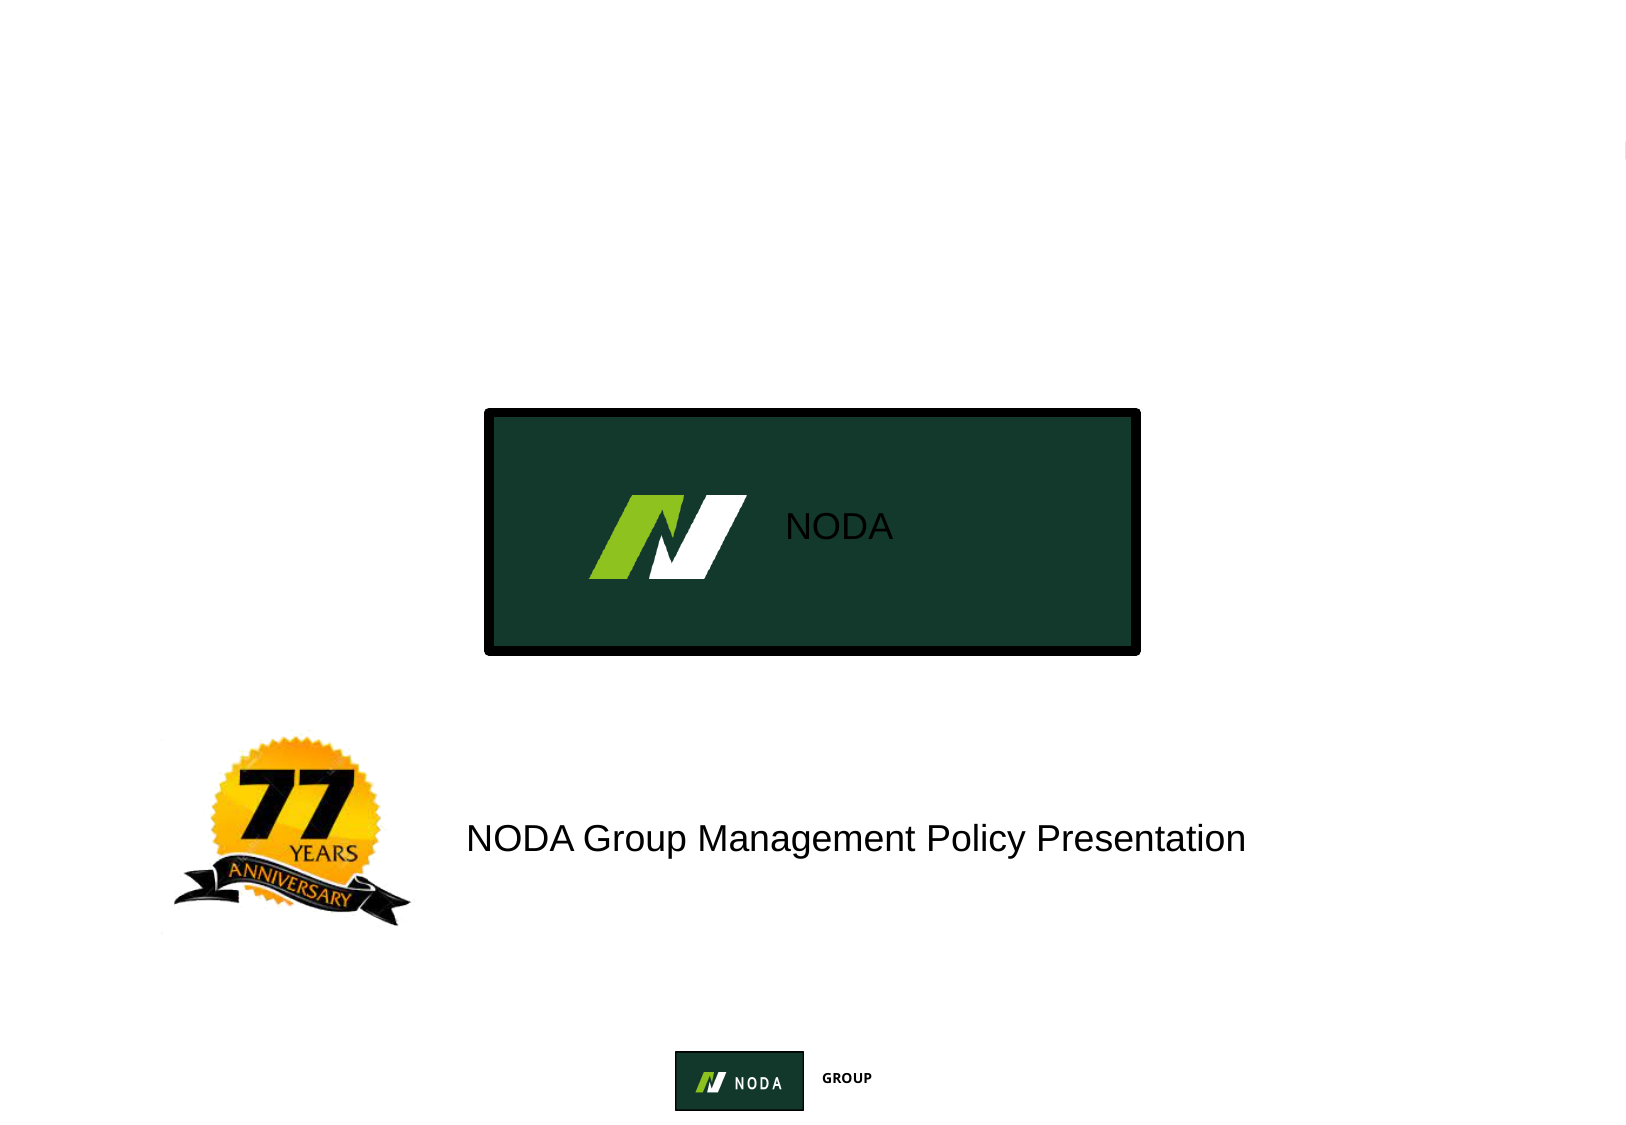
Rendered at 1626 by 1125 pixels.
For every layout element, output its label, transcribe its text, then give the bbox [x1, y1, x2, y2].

picture [675, 1051, 804, 1111]
text_box [0, 66, 1625, 1024]
text_box NODA Group Management Policy Presentation [451, 806, 1309, 866]
picture [160, 730, 420, 937]
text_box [488, 412, 1137, 652]
